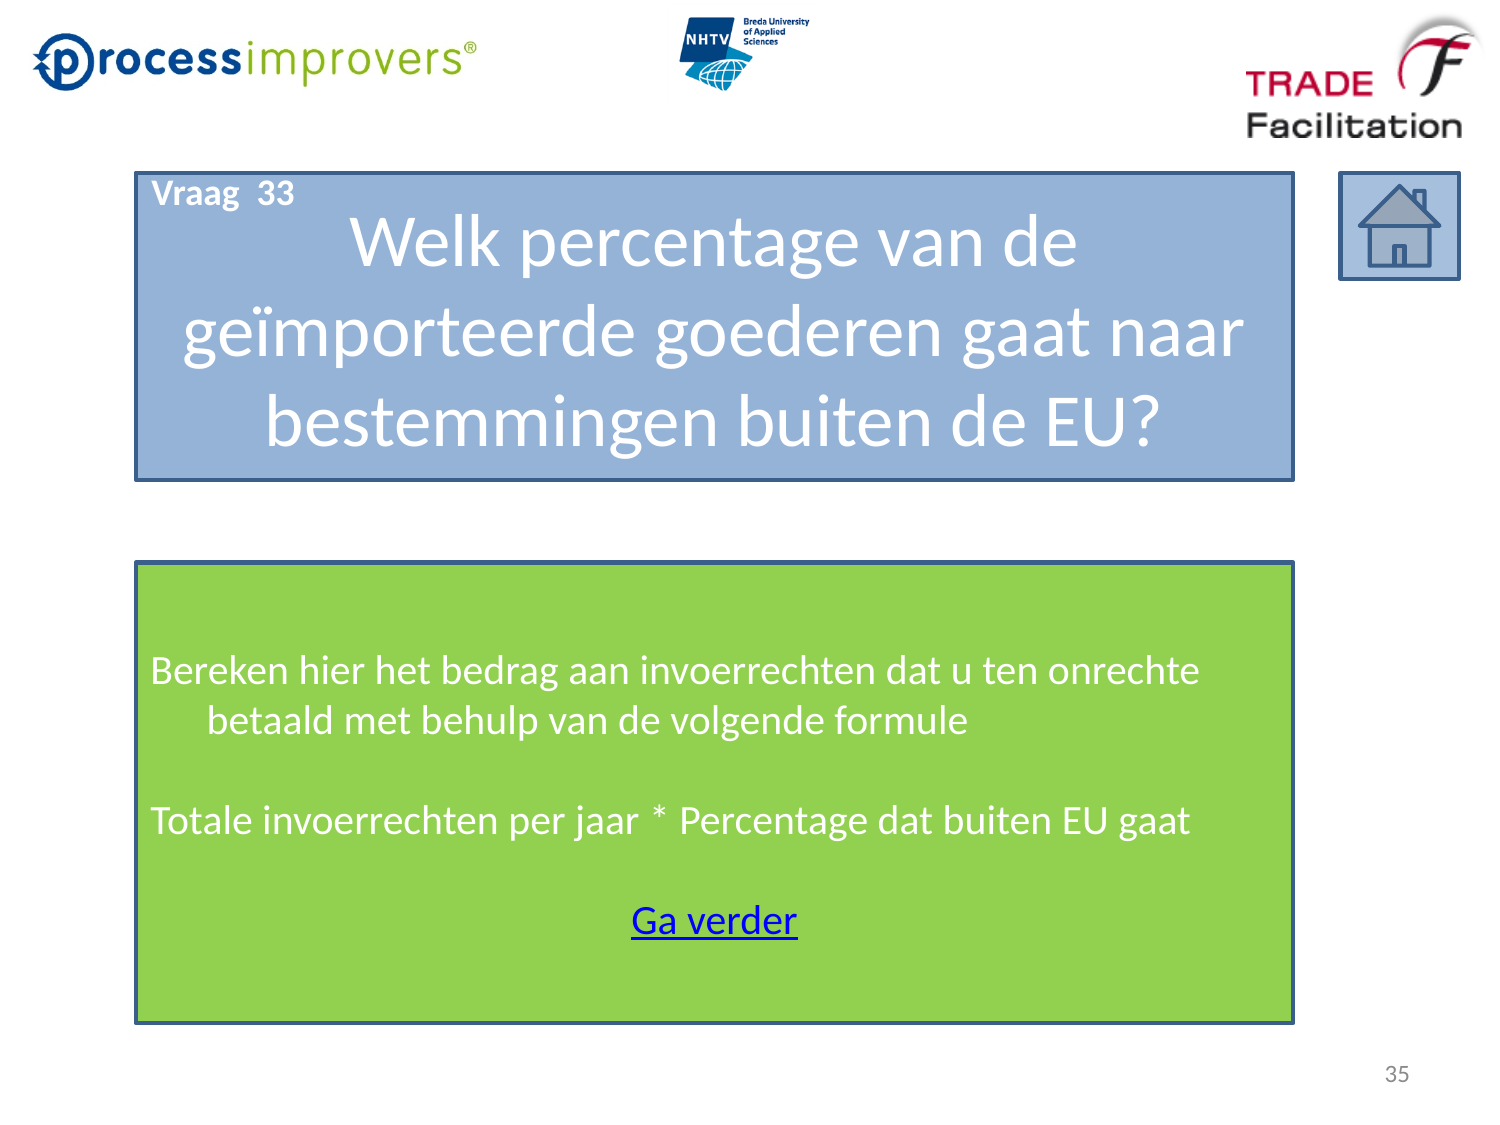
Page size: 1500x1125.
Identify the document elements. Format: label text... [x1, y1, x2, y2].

picture [29, 30, 479, 93]
text_box Vraag 33 [136, 160, 310, 221]
slide_number 35 [1074, 1042, 1425, 1103]
picture [1246, 10, 1487, 138]
text_box Bereken hier het bedrag aan invoerrechten dat u ten onrechte betaald met behulp van de volgende formule Totale invoerrechten per jaar * Percentage dat buiten EU gaat Ga verder [134, 560, 1295, 1025]
picture [667, 4, 816, 103]
text_box [1338, 171, 1461, 281]
text_box Welk percentage van de geïmporteerde goederen gaat naar bestemmingen buiten de EU? [134, 171, 1295, 482]
